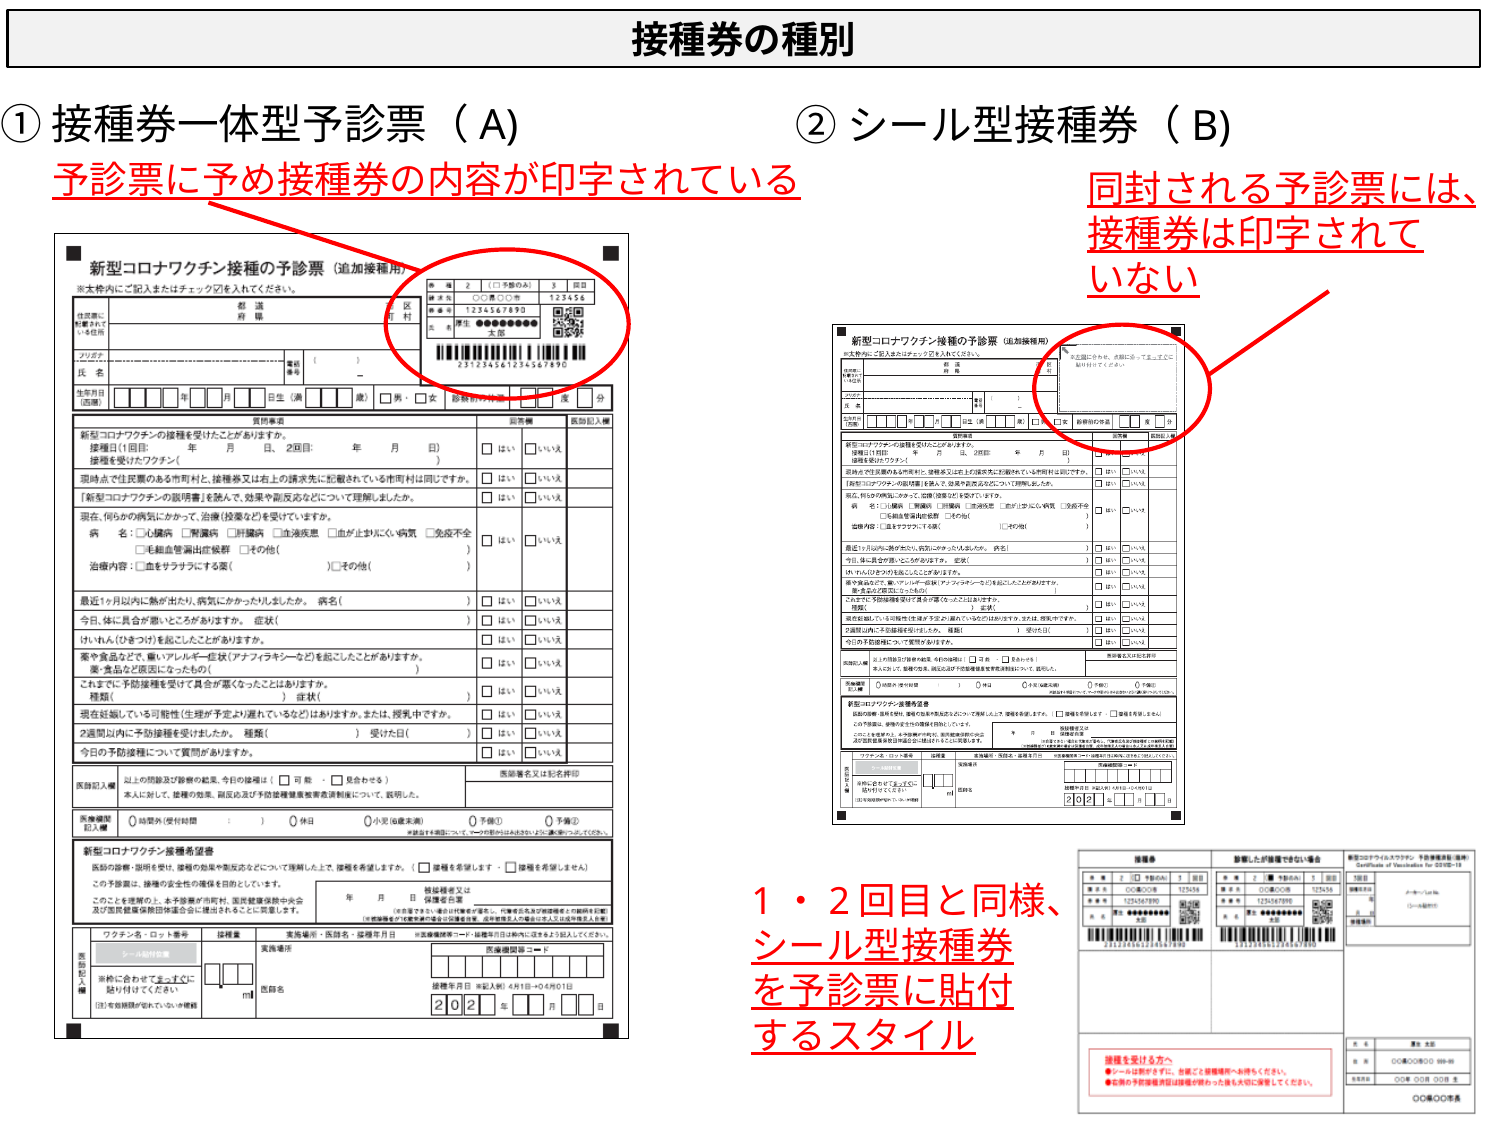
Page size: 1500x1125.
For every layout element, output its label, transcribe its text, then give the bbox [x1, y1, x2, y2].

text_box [1208, 290, 1330, 375]
text_box ②シール型接種券（B) [780, 90, 1246, 156]
picture [832, 323, 1185, 826]
text_box [1188, 343, 1213, 434]
picture [54, 233, 629, 1039]
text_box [208, 202, 422, 272]
text_box ①接種券一体型予診票（A) [0, 90, 534, 156]
text_box 予診票に予め接種券の内容が印字されている [37, 148, 816, 209]
picture [1072, 843, 1481, 1116]
text_box 同封される予診票には、 接種券は印字されて いない [1072, 157, 1491, 308]
text_box 1・2回目と同様、 シール型接種券 を予診票に貼付 するスタイル [736, 869, 1067, 1065]
text_box 接種券の種別 [5, 8, 1482, 69]
